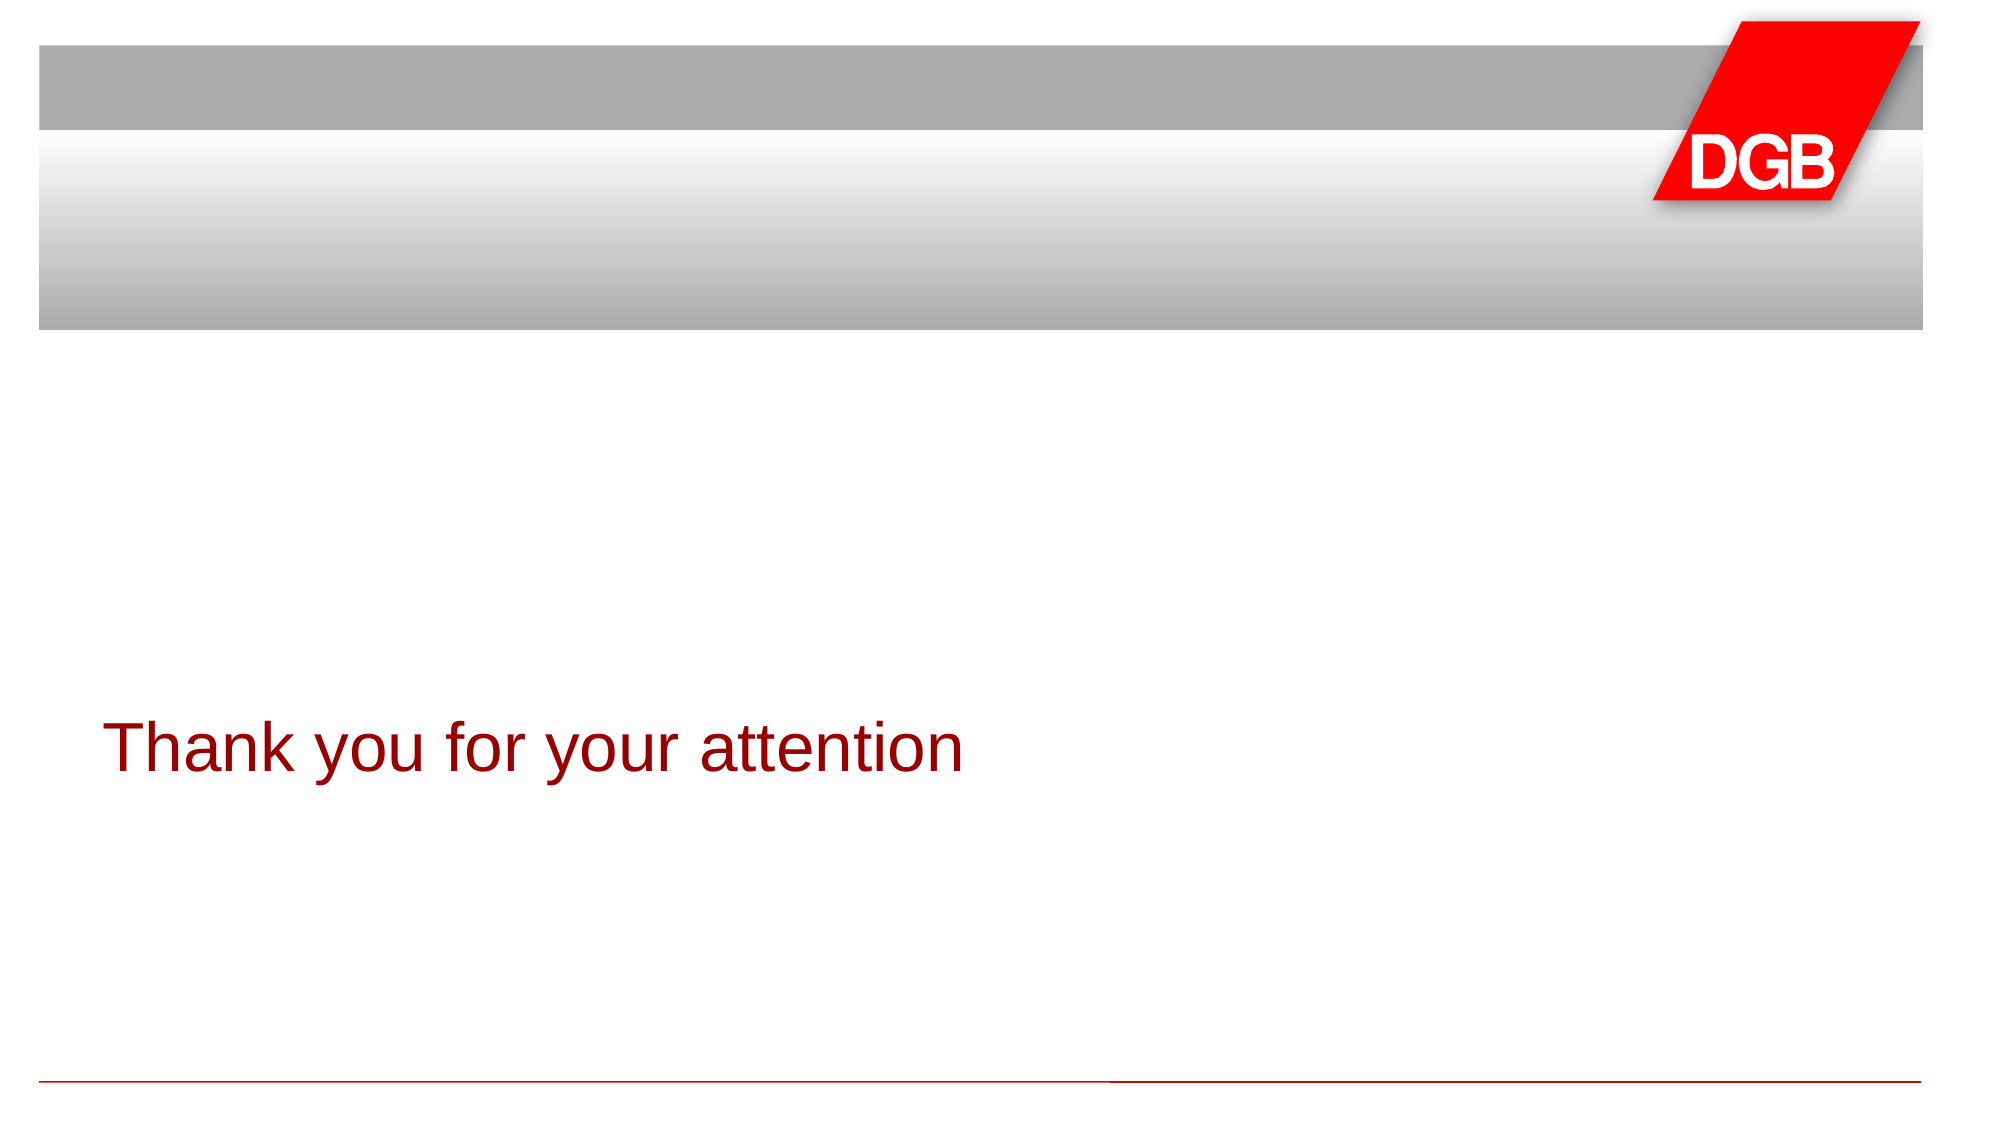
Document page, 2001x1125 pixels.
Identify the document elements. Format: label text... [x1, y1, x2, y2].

list Thank you for your attention [102, 294, 1804, 1020]
